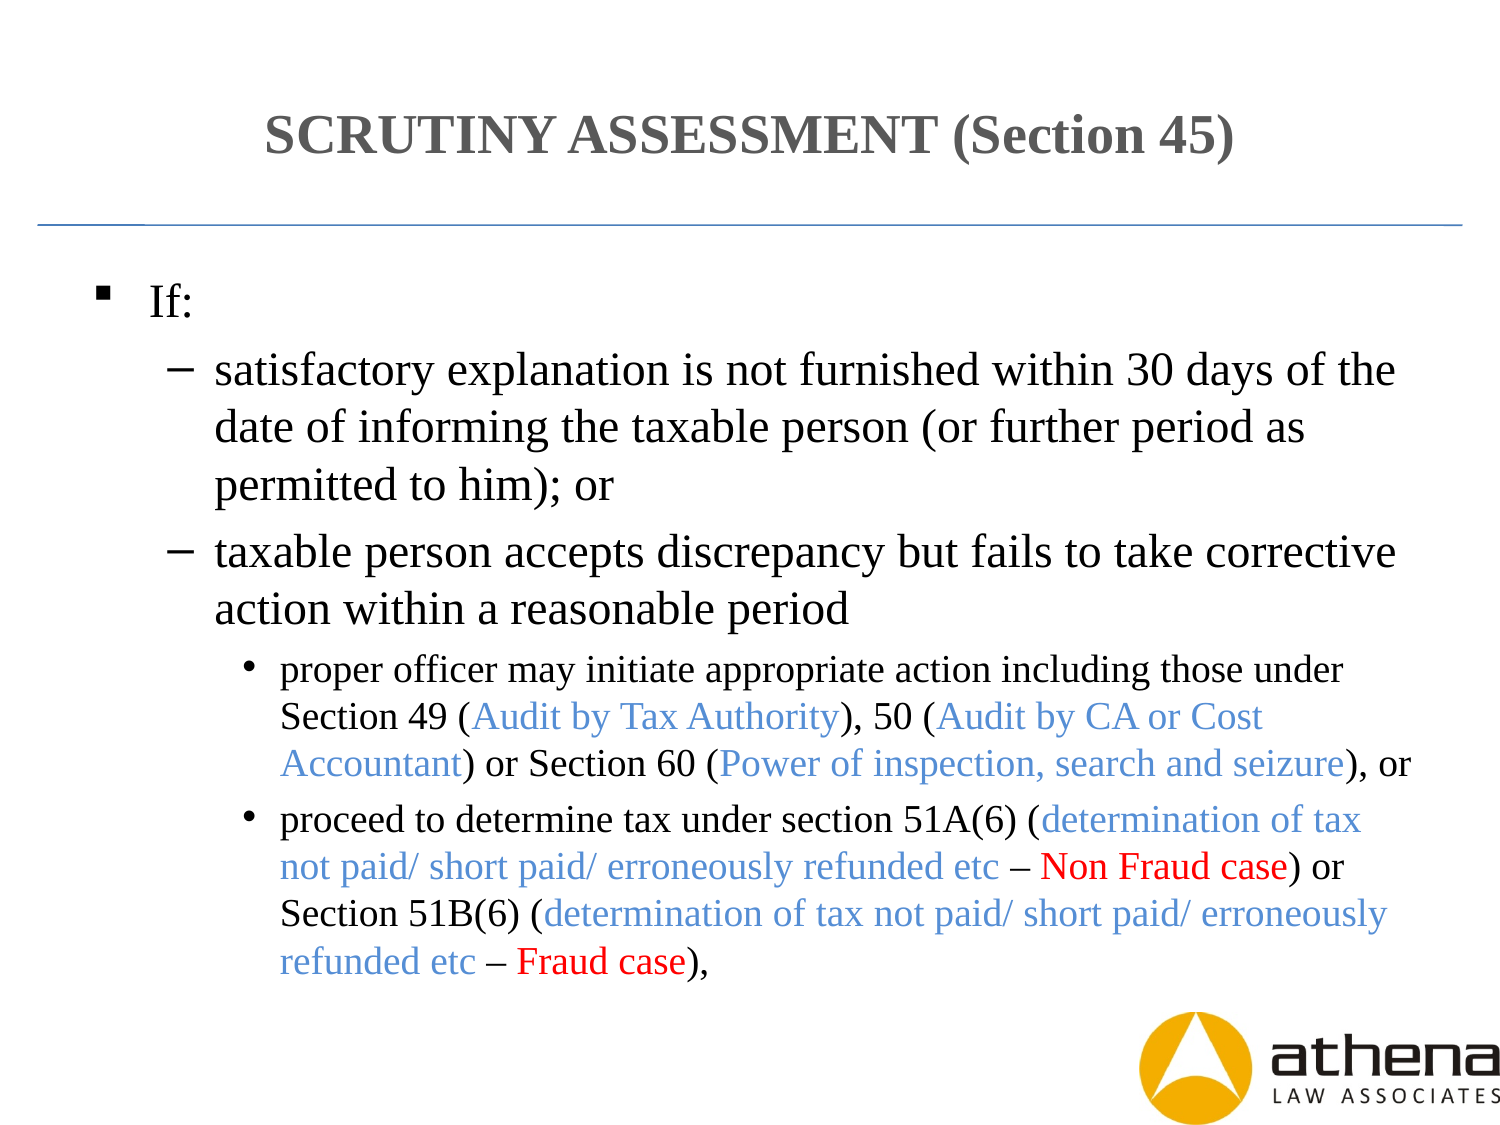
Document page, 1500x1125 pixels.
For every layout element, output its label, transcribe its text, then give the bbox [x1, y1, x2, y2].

picture [1139, 1012, 1500, 1125]
title SCRUTINY ASSESSMENT (Section 45) [75, 37, 1425, 225]
list If: satisfactory explanation is not furnished within 30 days of the date of informing the taxable person (or further period as permitted to him); or taxable person accepts discrepancy but fails to take corrective action within a reasonable period proper officer may initiate appropriate action including those under Section 49 (Audit by Tax Authority), 50 (Audit by CA or Cost Accountant) or Section 60 (Power of inspection, search and seizure), or proceed to determine tax under section 51A(6) (determination of tax not paid/ short paid/ erroneously refunded etc – Non Fraud case) or Section 51B(6) (determination of tax not paid/ short paid/ erroneously refunded etc – Fraud case), [77, 262, 1428, 1005]
